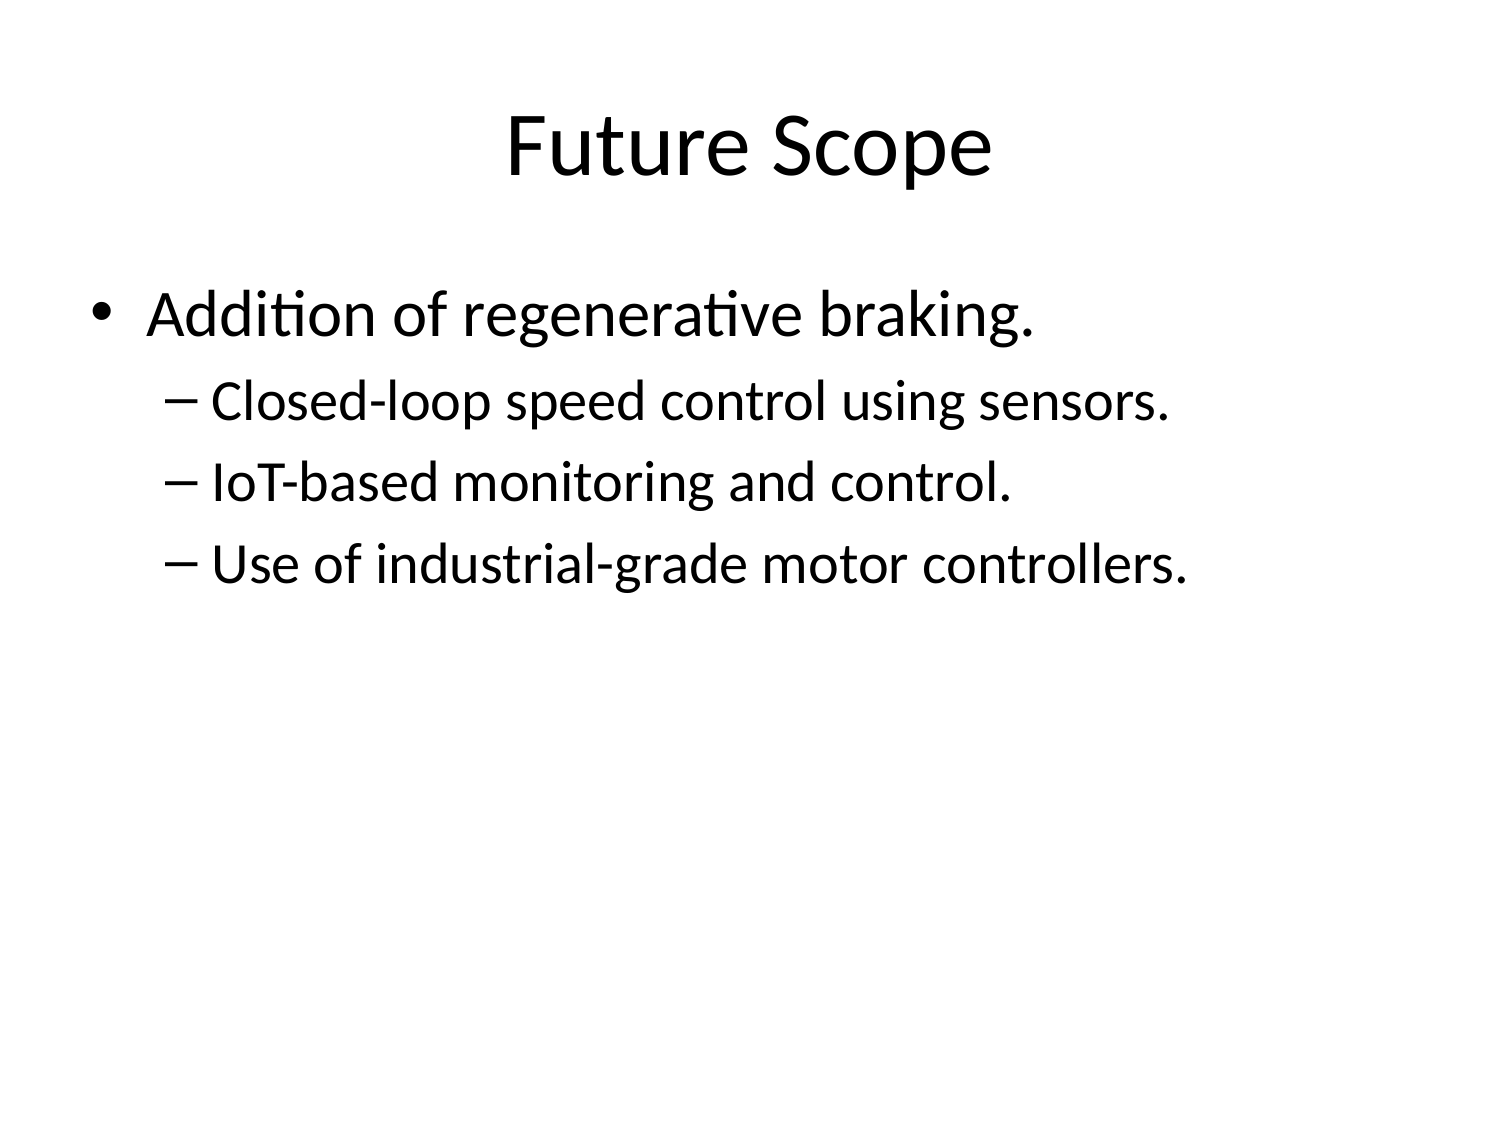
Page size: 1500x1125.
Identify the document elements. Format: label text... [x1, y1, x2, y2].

list Addition of regenerative braking. Closed-loop speed control using sensors. IoT-based monitoring and control. Use of industrial-grade motor controllers. [75, 262, 1425, 1005]
title Future Scope [75, 45, 1425, 233]
